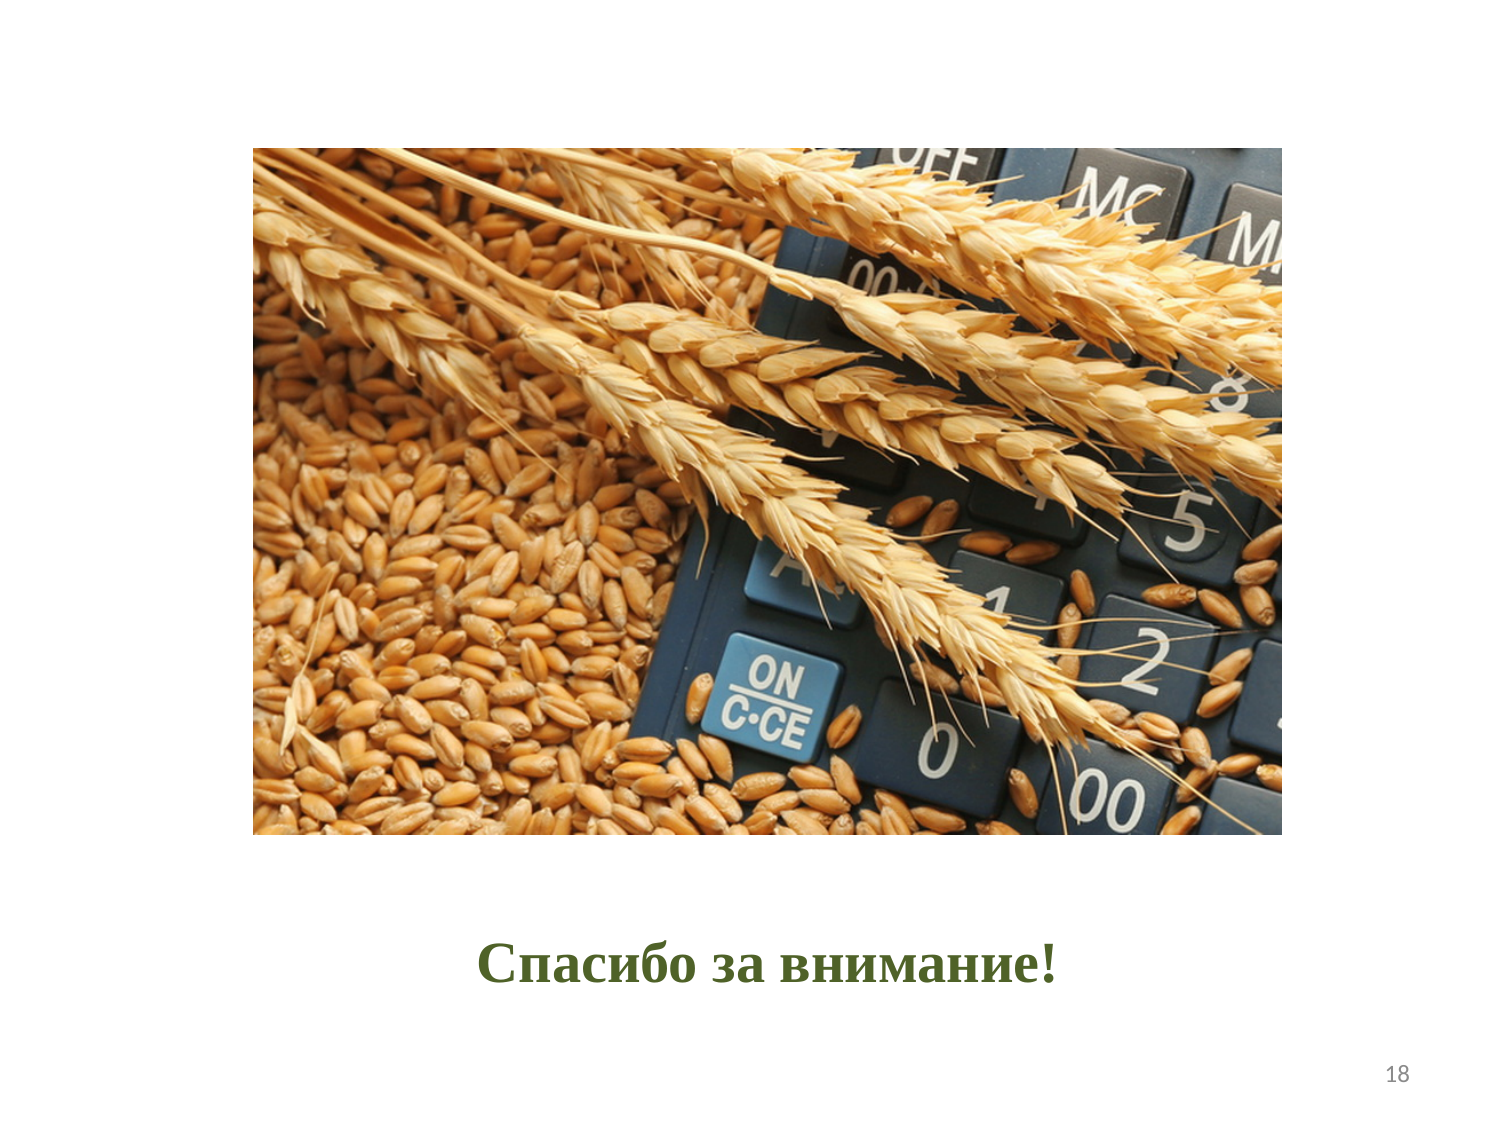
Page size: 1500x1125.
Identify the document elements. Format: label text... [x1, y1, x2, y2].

list Спасибо за внимание! [457, 916, 1078, 1012]
picture [253, 148, 1283, 835]
slide_number 18 [1074, 1042, 1425, 1103]
